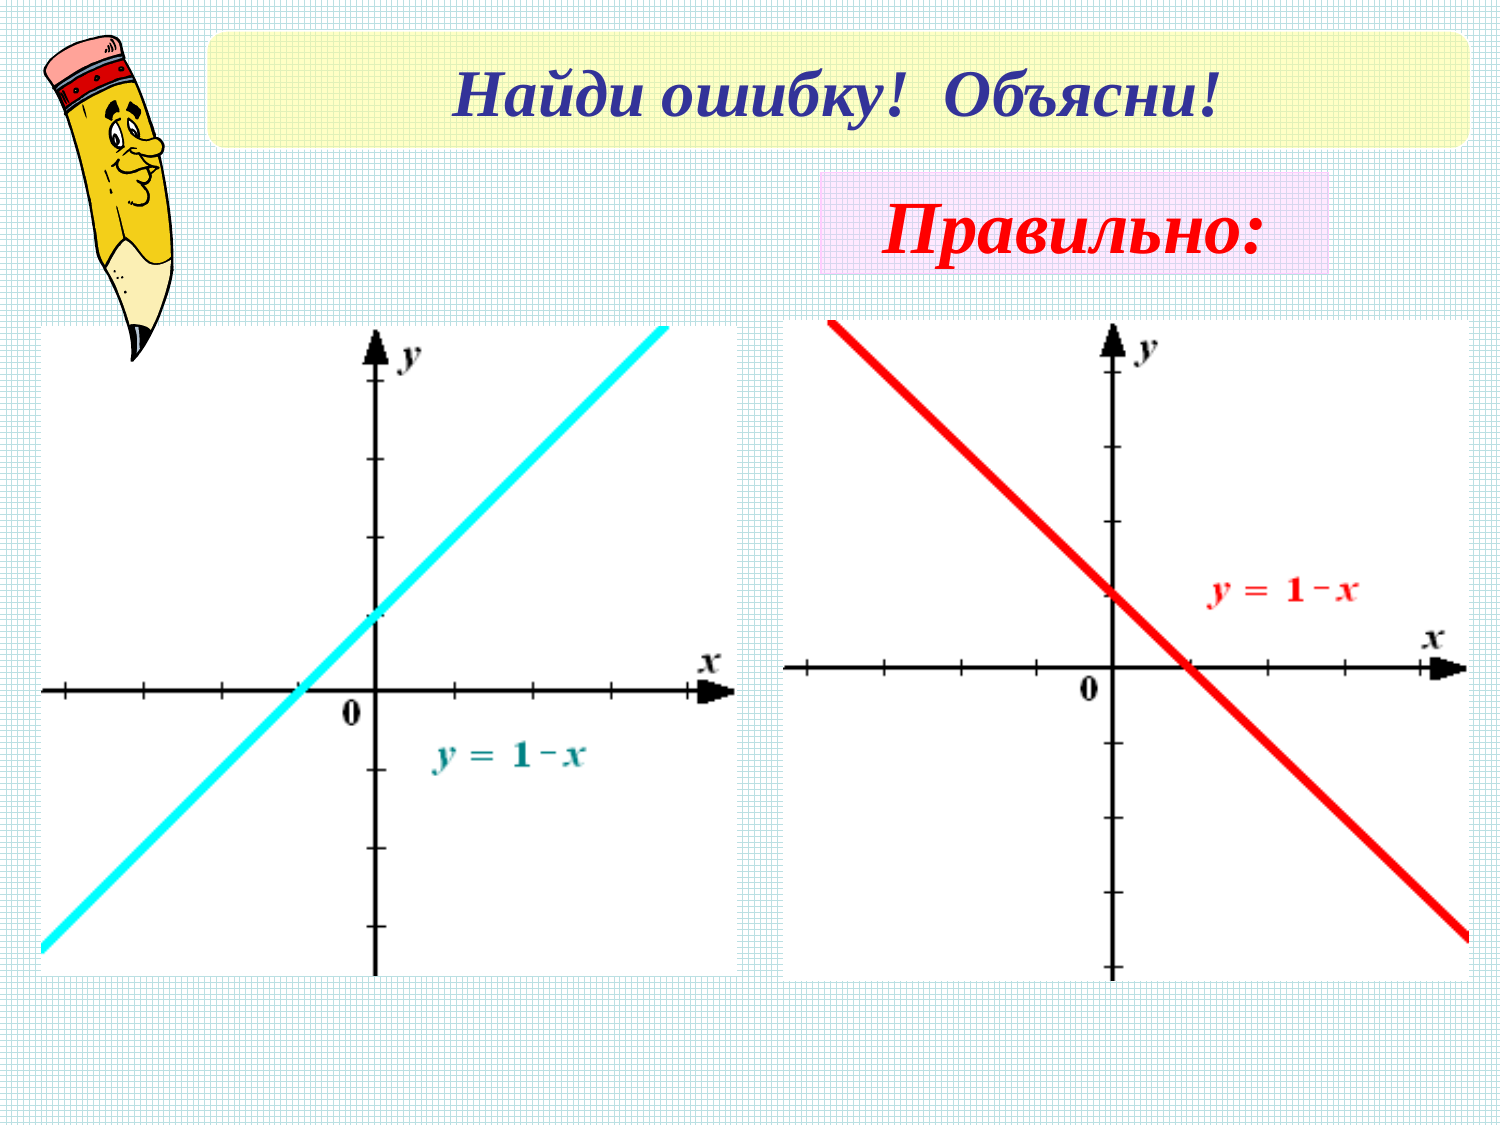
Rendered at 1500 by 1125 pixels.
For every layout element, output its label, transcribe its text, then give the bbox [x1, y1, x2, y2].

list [783, 320, 1471, 983]
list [40, 326, 739, 979]
text_box Правильно: [820, 172, 1329, 274]
picture [40, 30, 174, 362]
text_box Найди ошибку! Объясни! [206, 30, 1471, 149]
